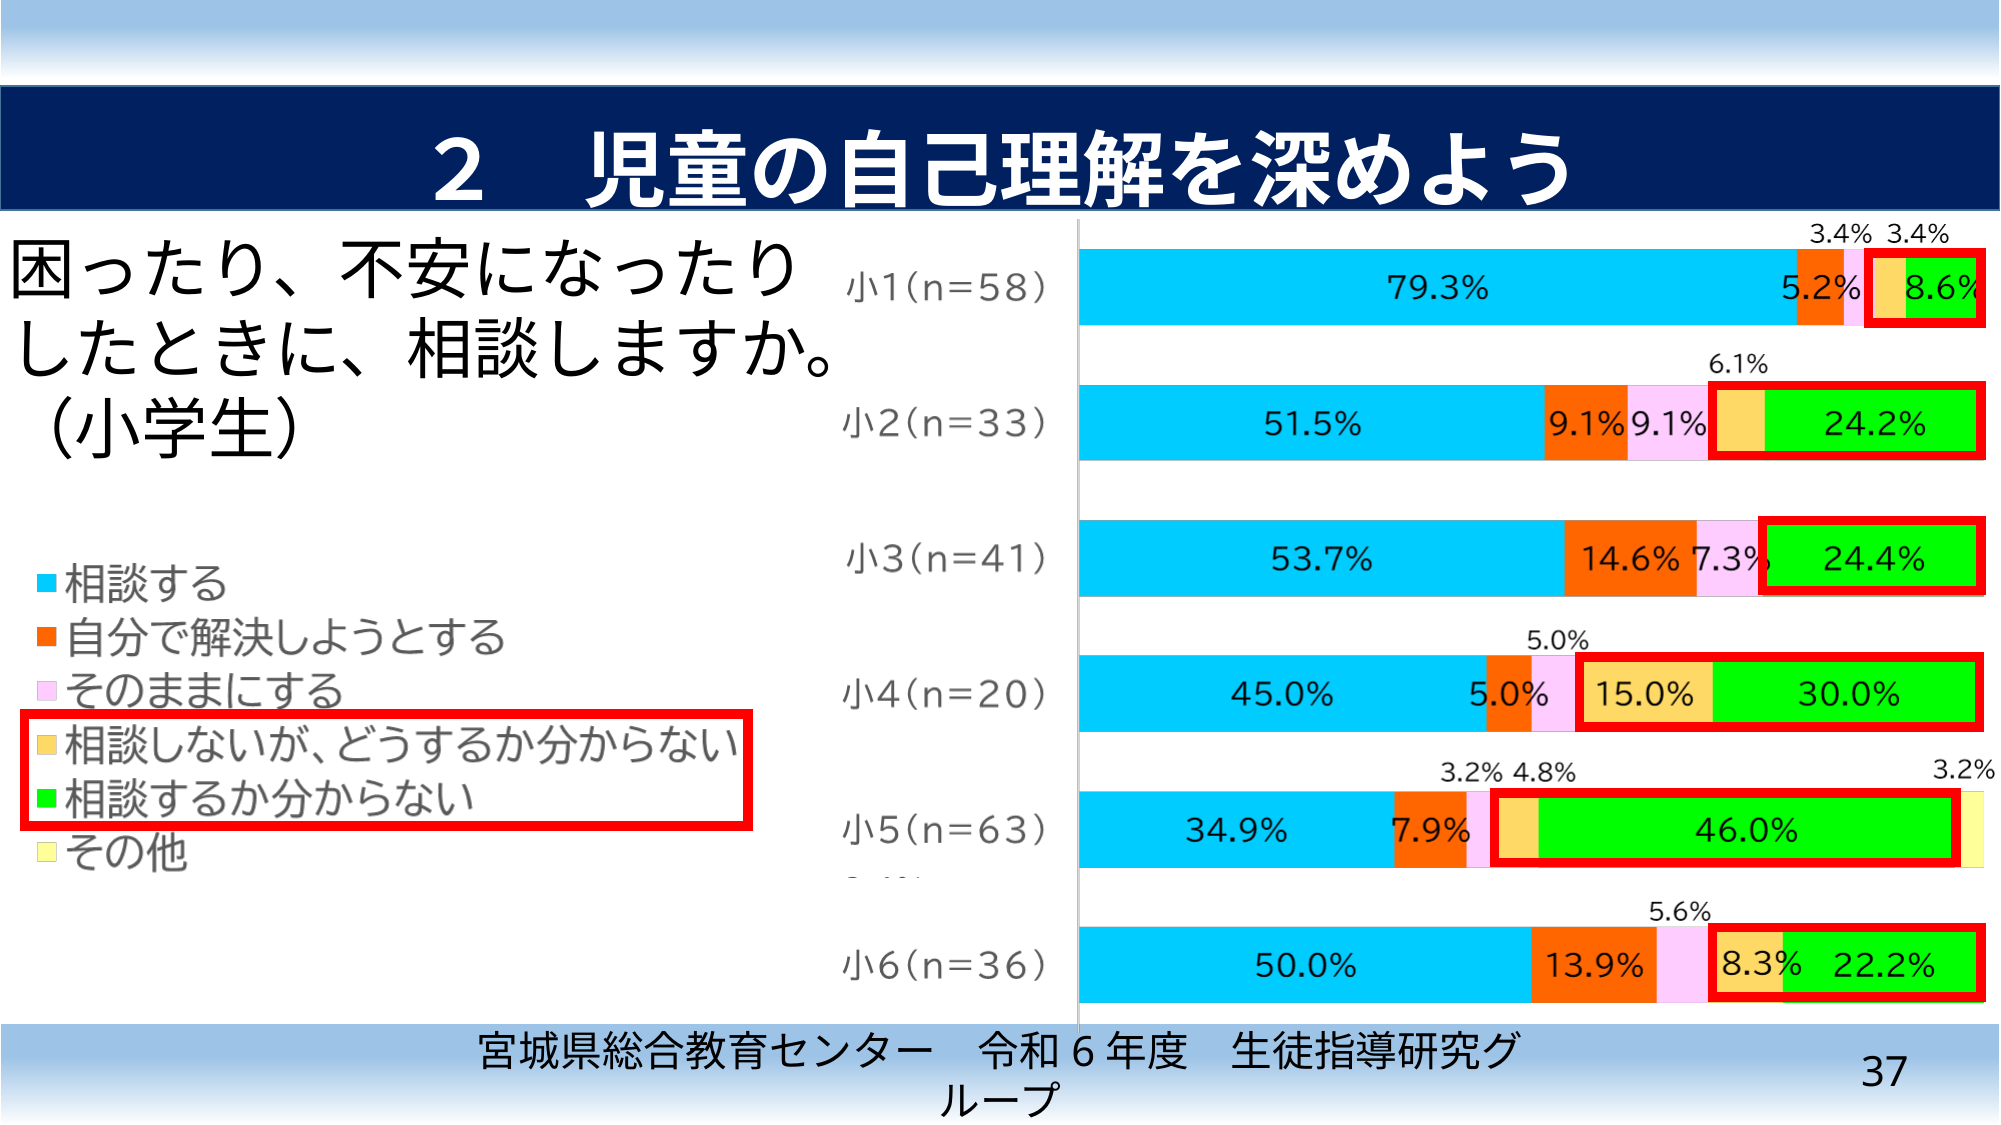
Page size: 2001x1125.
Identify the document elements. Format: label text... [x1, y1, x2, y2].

text_box 困ったり、不安になったり したときに、相談しますか。 （小学生） [0, 219, 824, 475]
text_box 宮城県総合教育センター 令和6年度 生徒指導研究グループ [428, 1045, 1572, 1105]
text_box [1780, 85, 2000, 201]
slide_number 36 [1811, 1058, 1925, 1104]
picture [0, 201, 2000, 1058]
text_box ２ 児童の自己理解を深めよう [220, 59, 1780, 224]
text_box [0, 85, 220, 211]
